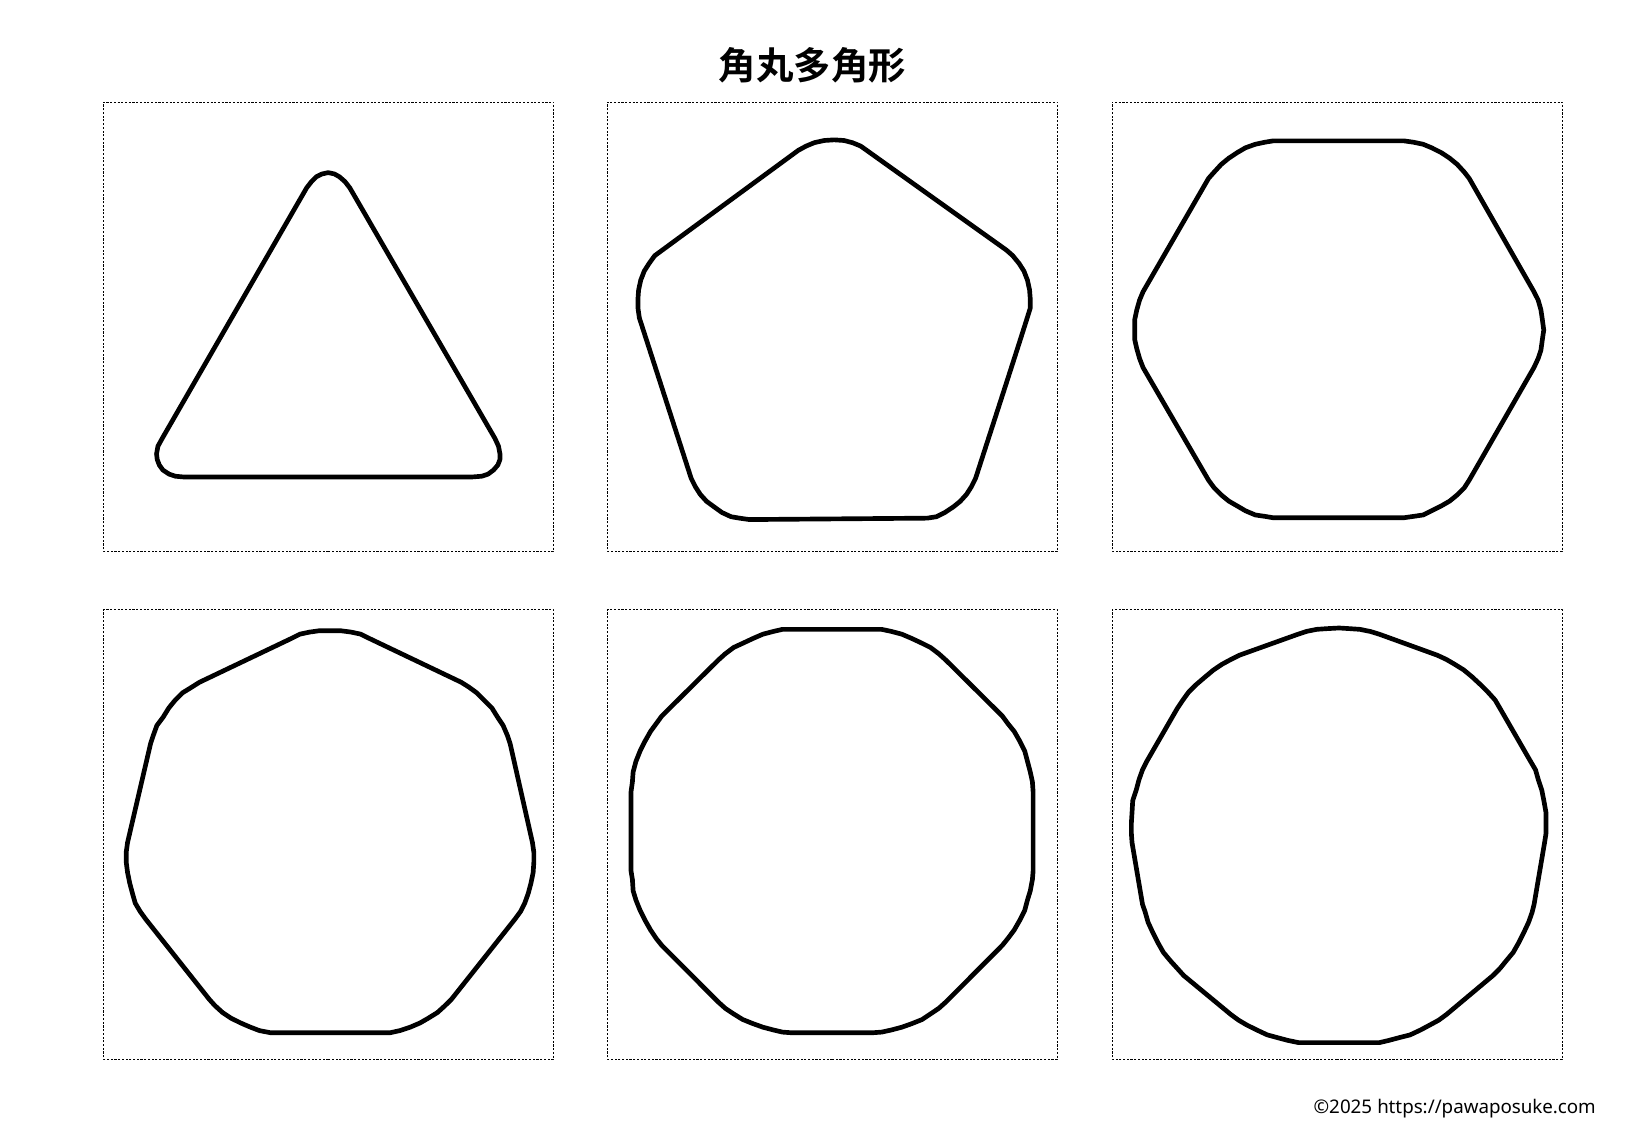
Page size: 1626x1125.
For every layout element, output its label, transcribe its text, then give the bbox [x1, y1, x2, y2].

text_box [1131, 627, 1547, 1043]
text_box [1134, 140, 1544, 518]
text_box [637, 139, 1031, 520]
text_box [156, 172, 500, 477]
text_box 角丸多角形 [703, 34, 922, 95]
text_box [631, 629, 1034, 1033]
text_box [126, 630, 534, 1033]
